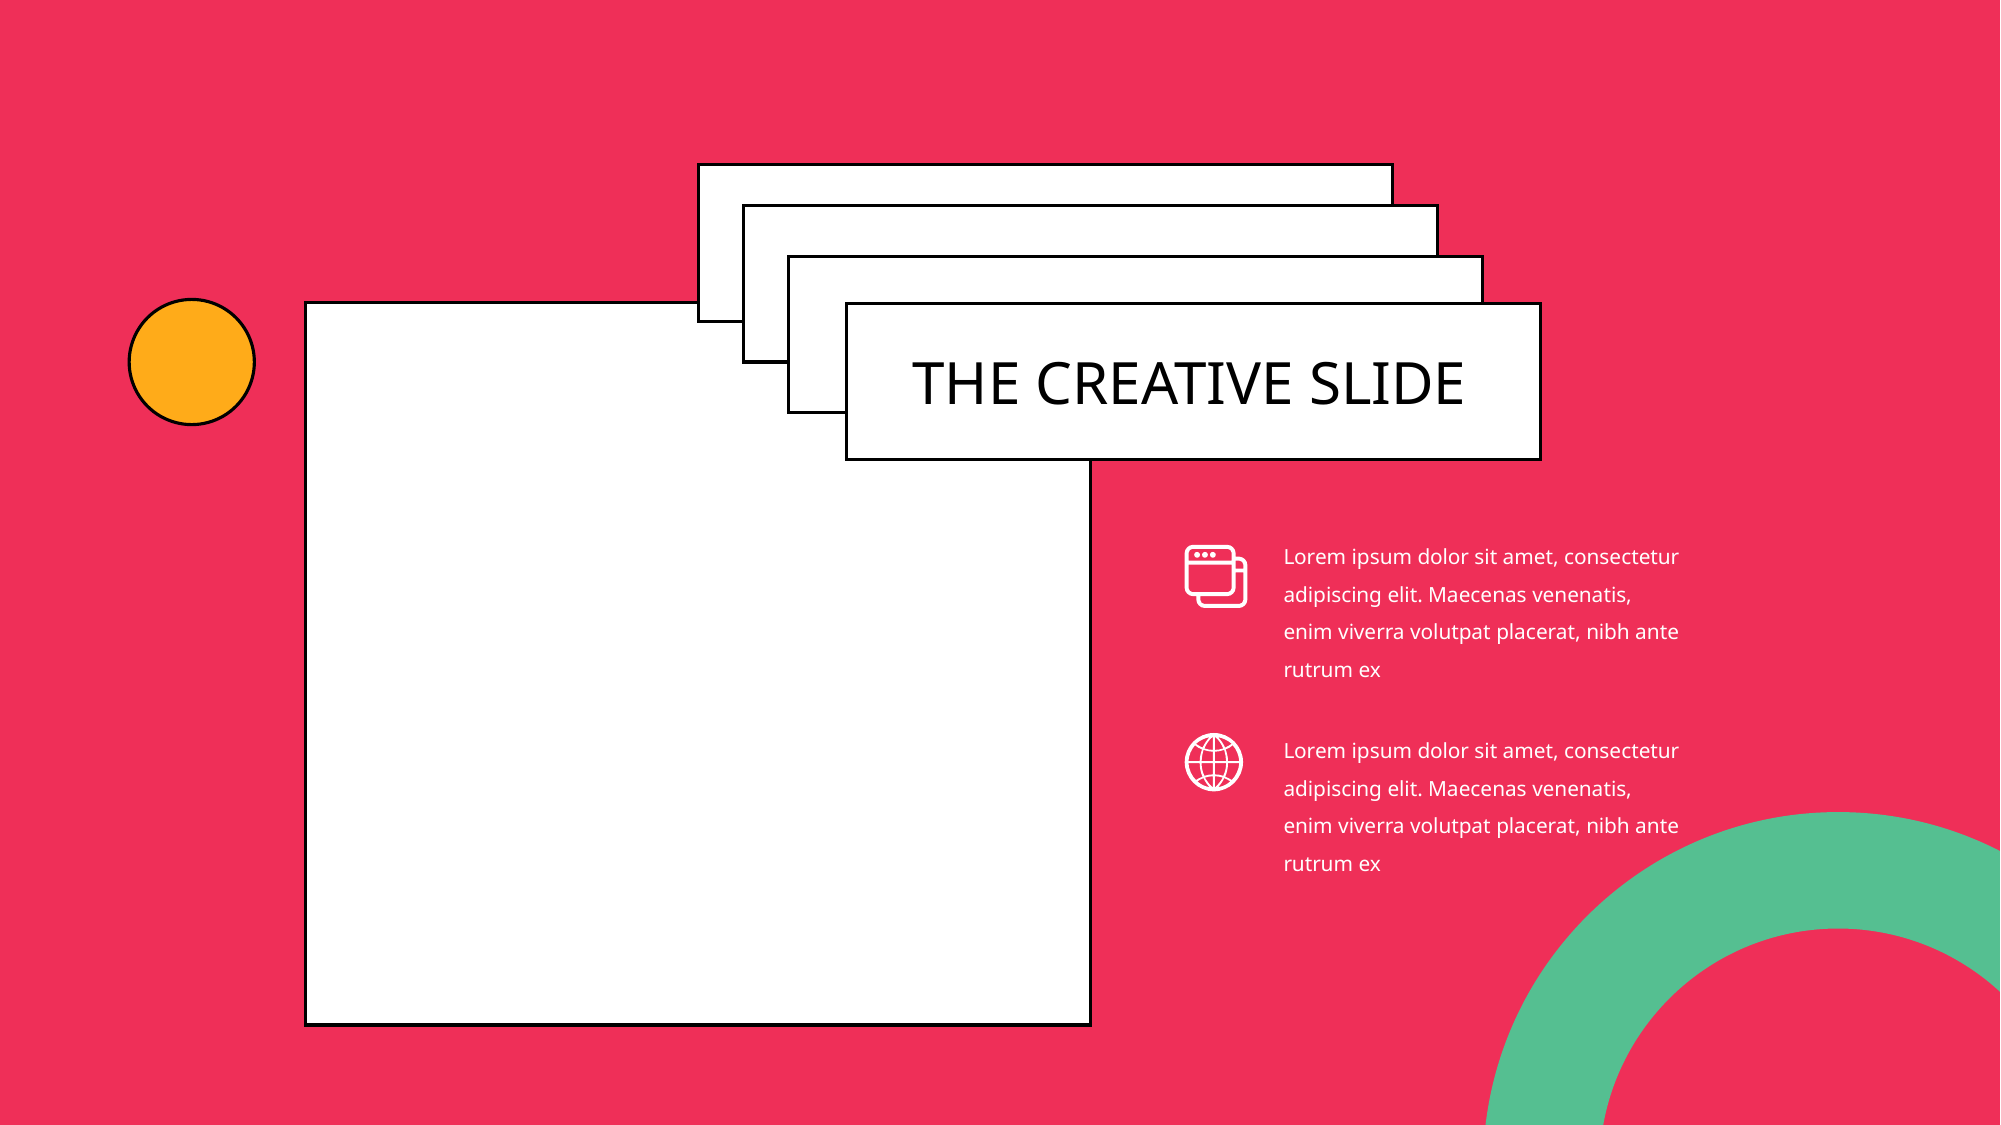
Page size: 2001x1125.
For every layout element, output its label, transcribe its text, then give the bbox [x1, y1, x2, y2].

picture [203, 210, 969, 914]
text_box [1184, 544, 1248, 608]
text_box [742, 204, 1439, 255]
text_box [128, 298, 203, 426]
text_box THE CREATIVE SLIDE [969, 338, 1550, 424]
text_box [969, 255, 1484, 302]
text_box [969, 424, 1541, 461]
text_box [969, 302, 1541, 338]
text_box [1184, 732, 1244, 792]
text_box Lorem ipsum dolor sit amet, consectetur adipiscing elit. Maecenas venenatis, enim viverra volutpat placerat, nibh ante rutrum ex [1268, 718, 1698, 883]
text_box [1484, 811, 2000, 1125]
text_box [697, 163, 1393, 210]
text_box Lorem ipsum dolor sit amet, consectetur adipiscing elit. Maecenas venenatis, enim viverra volutpat placerat, nibh ante rutrum ex [1268, 524, 1698, 689]
text_box [305, 461, 1092, 1026]
